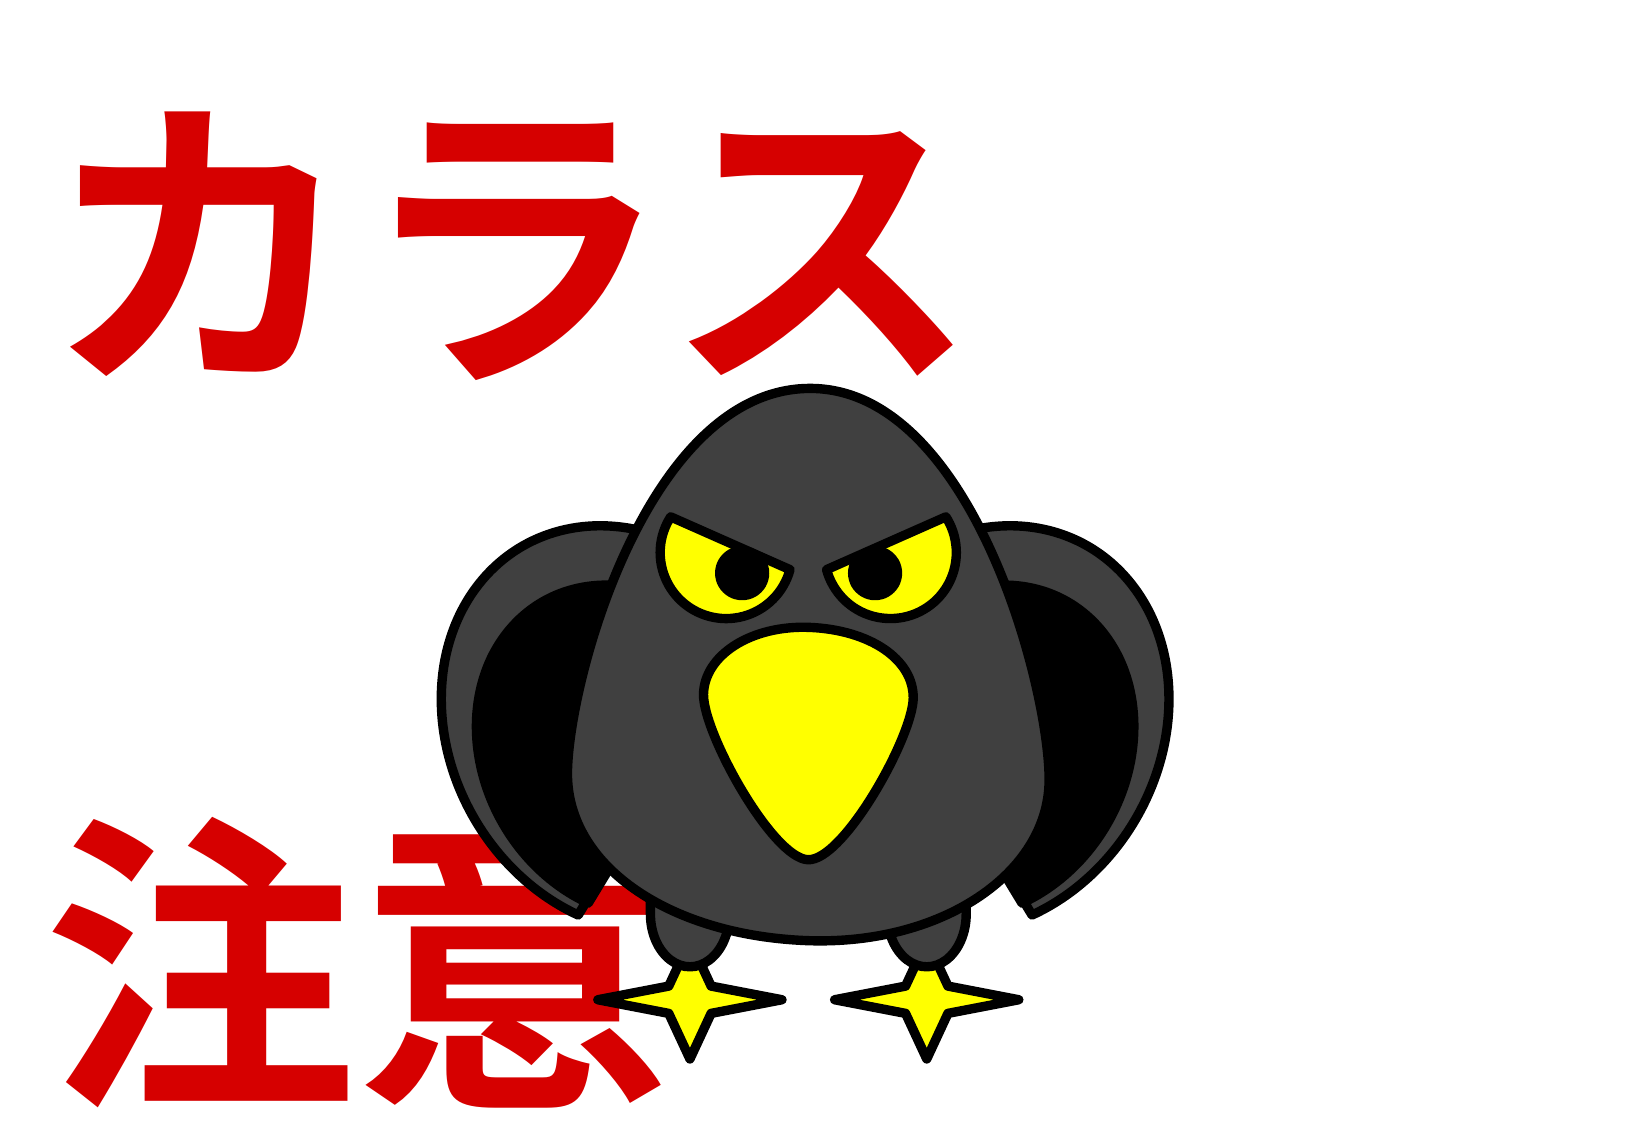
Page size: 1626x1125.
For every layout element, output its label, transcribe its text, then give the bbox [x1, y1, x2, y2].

text_box 注意 [29, 763, 1581, 1125]
text_box カラス [29, 42, 1581, 432]
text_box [449, 387, 1161, 1060]
